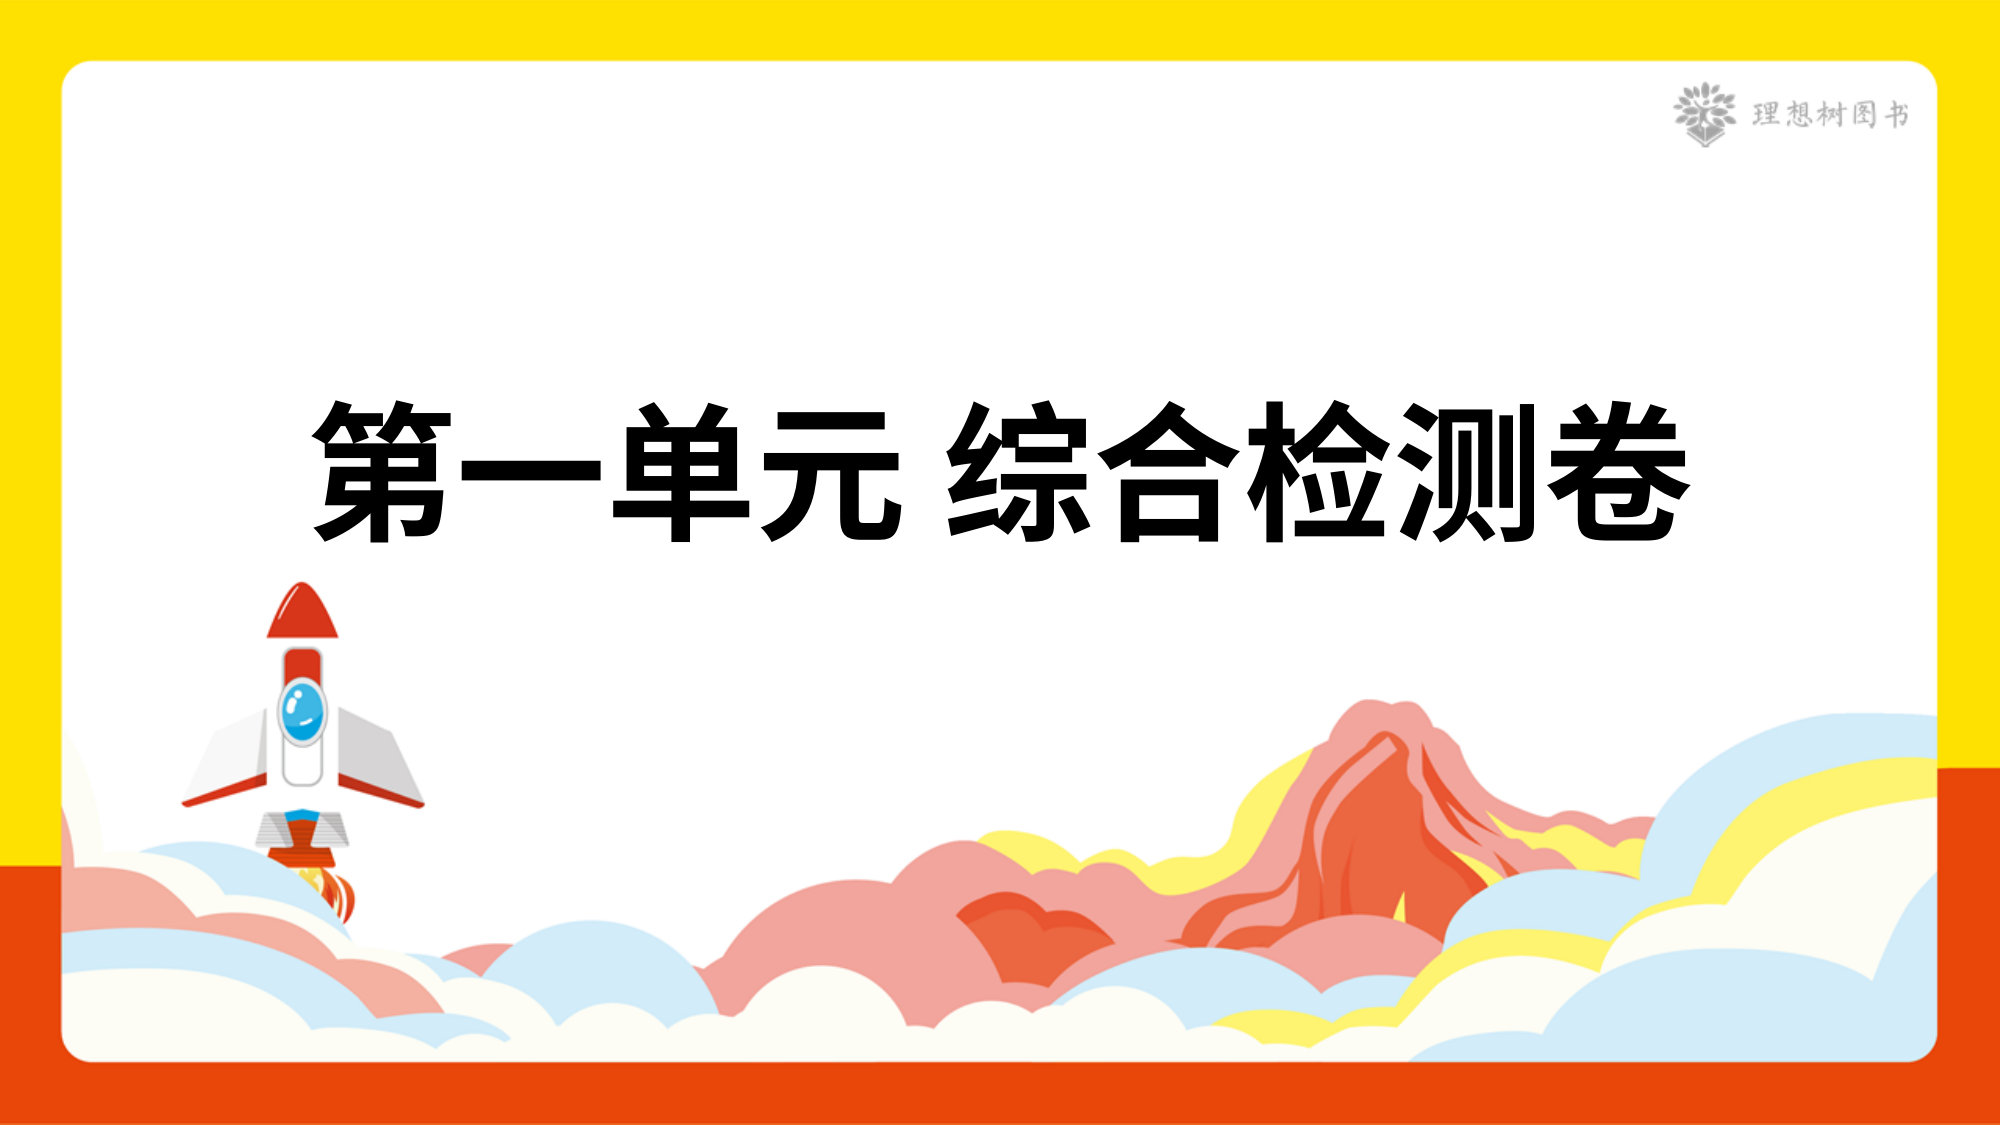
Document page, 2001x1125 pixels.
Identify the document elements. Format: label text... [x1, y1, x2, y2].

text_box 第一单元 综合检测卷 [63, 366, 1937, 563]
picture [0, 0, 2000, 1125]
